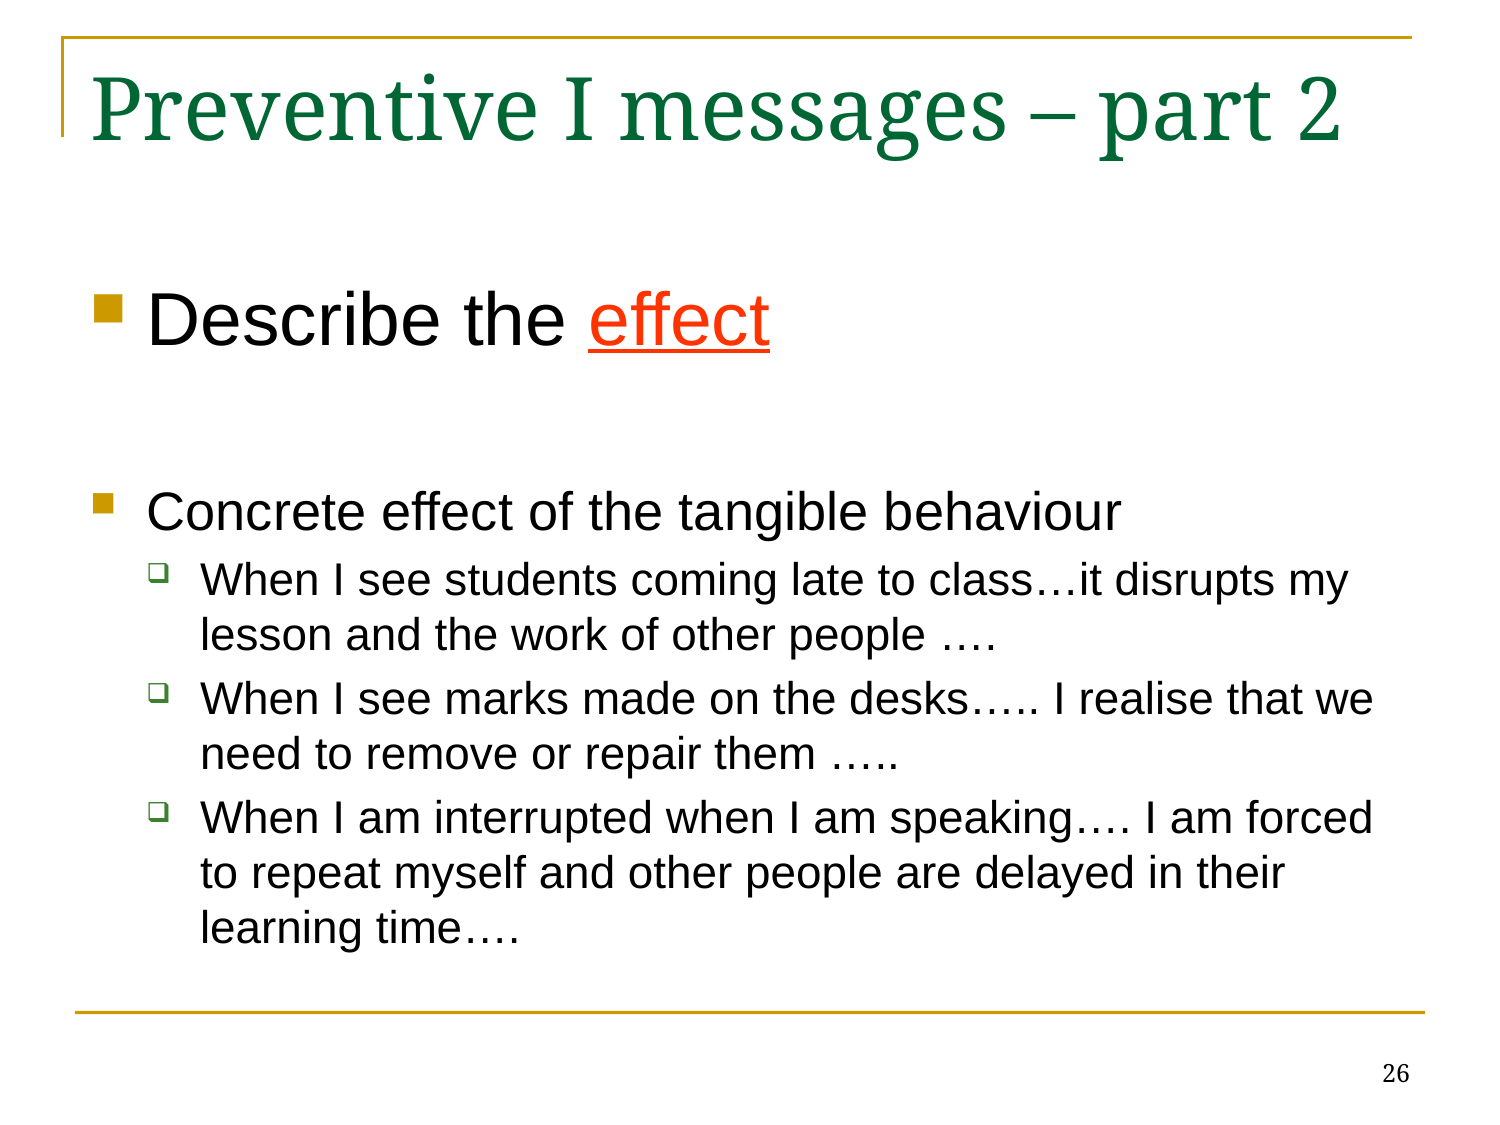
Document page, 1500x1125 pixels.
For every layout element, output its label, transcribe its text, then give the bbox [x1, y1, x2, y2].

title Preventive I messages – part 2 [74, 45, 1426, 233]
list Describe the effect Concrete effect of the tangible behaviour When I see students coming late to class…it disrupts my lesson and the work of other people …. When I see marks made on the desks….. I realise that we need to remove or repair them ….. When I am interrupted when I am speaking…. I am forced to repeat myself and other people are delayed in their learning time…. [74, 262, 1426, 1006]
slide_number 26 [1074, 1023, 1426, 1100]
